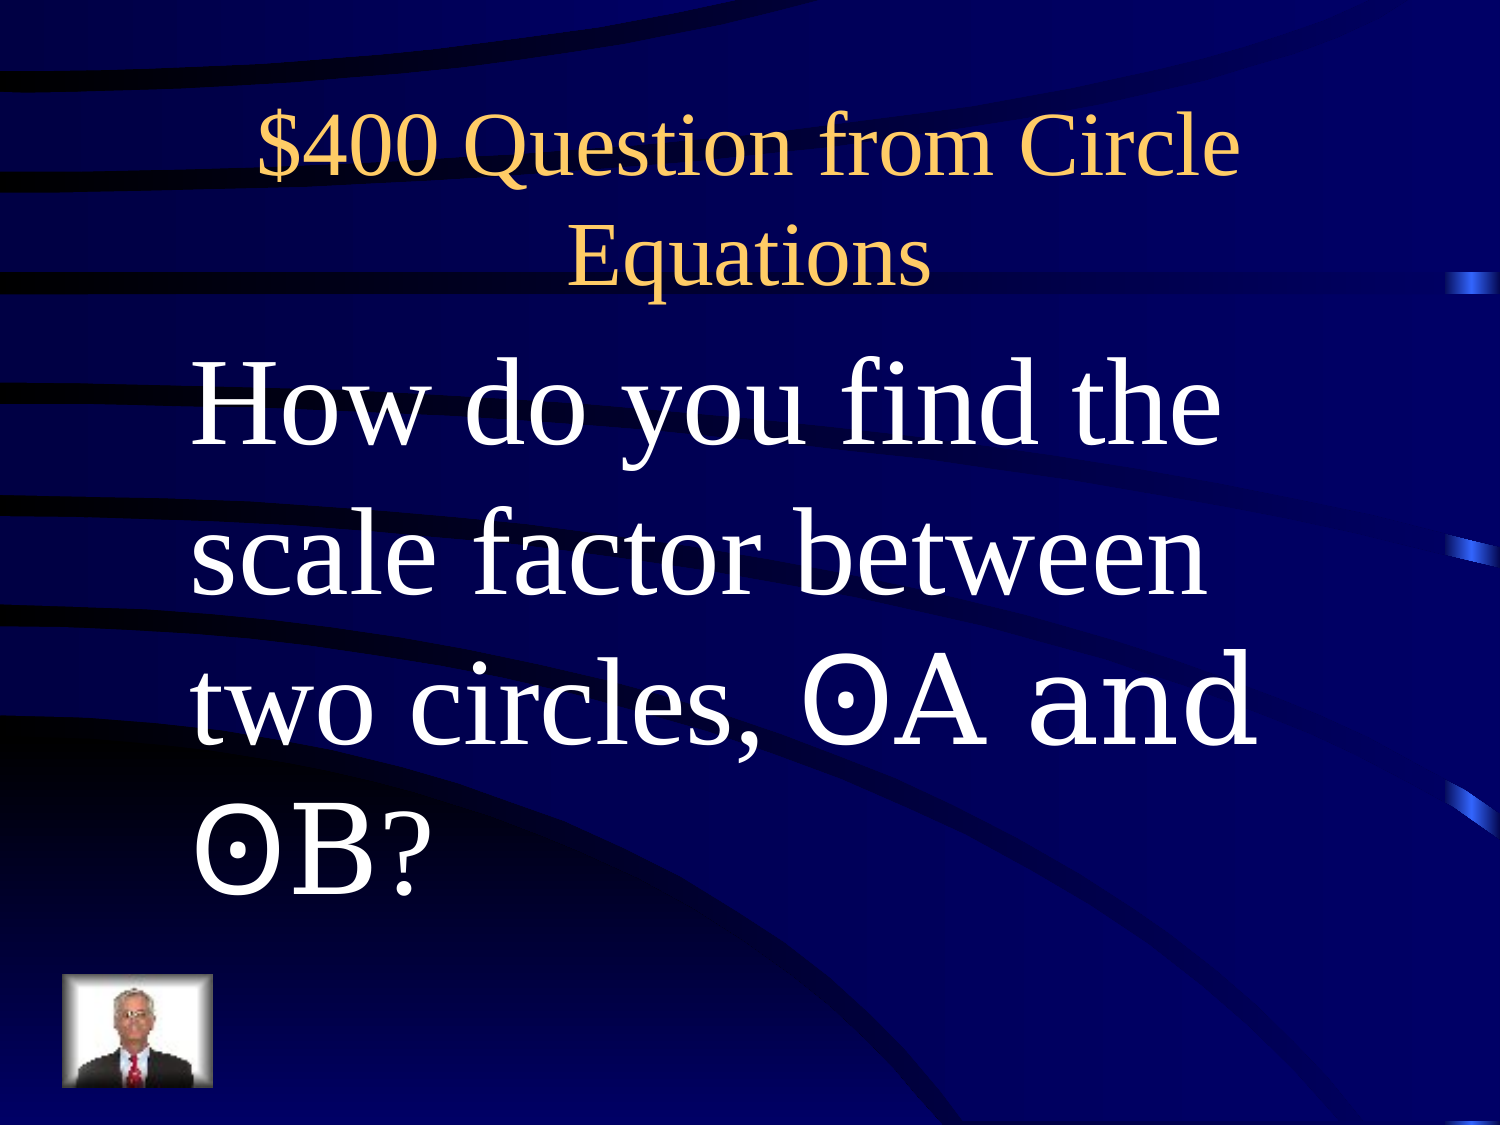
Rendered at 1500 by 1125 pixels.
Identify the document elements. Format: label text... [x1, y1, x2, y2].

text_box How do you find the scale factor between two circles, ʘA and ʘB? [174, 312, 1288, 928]
picture [62, 974, 213, 1088]
title $400 Question from Circle Equations [112, 99, 1388, 288]
